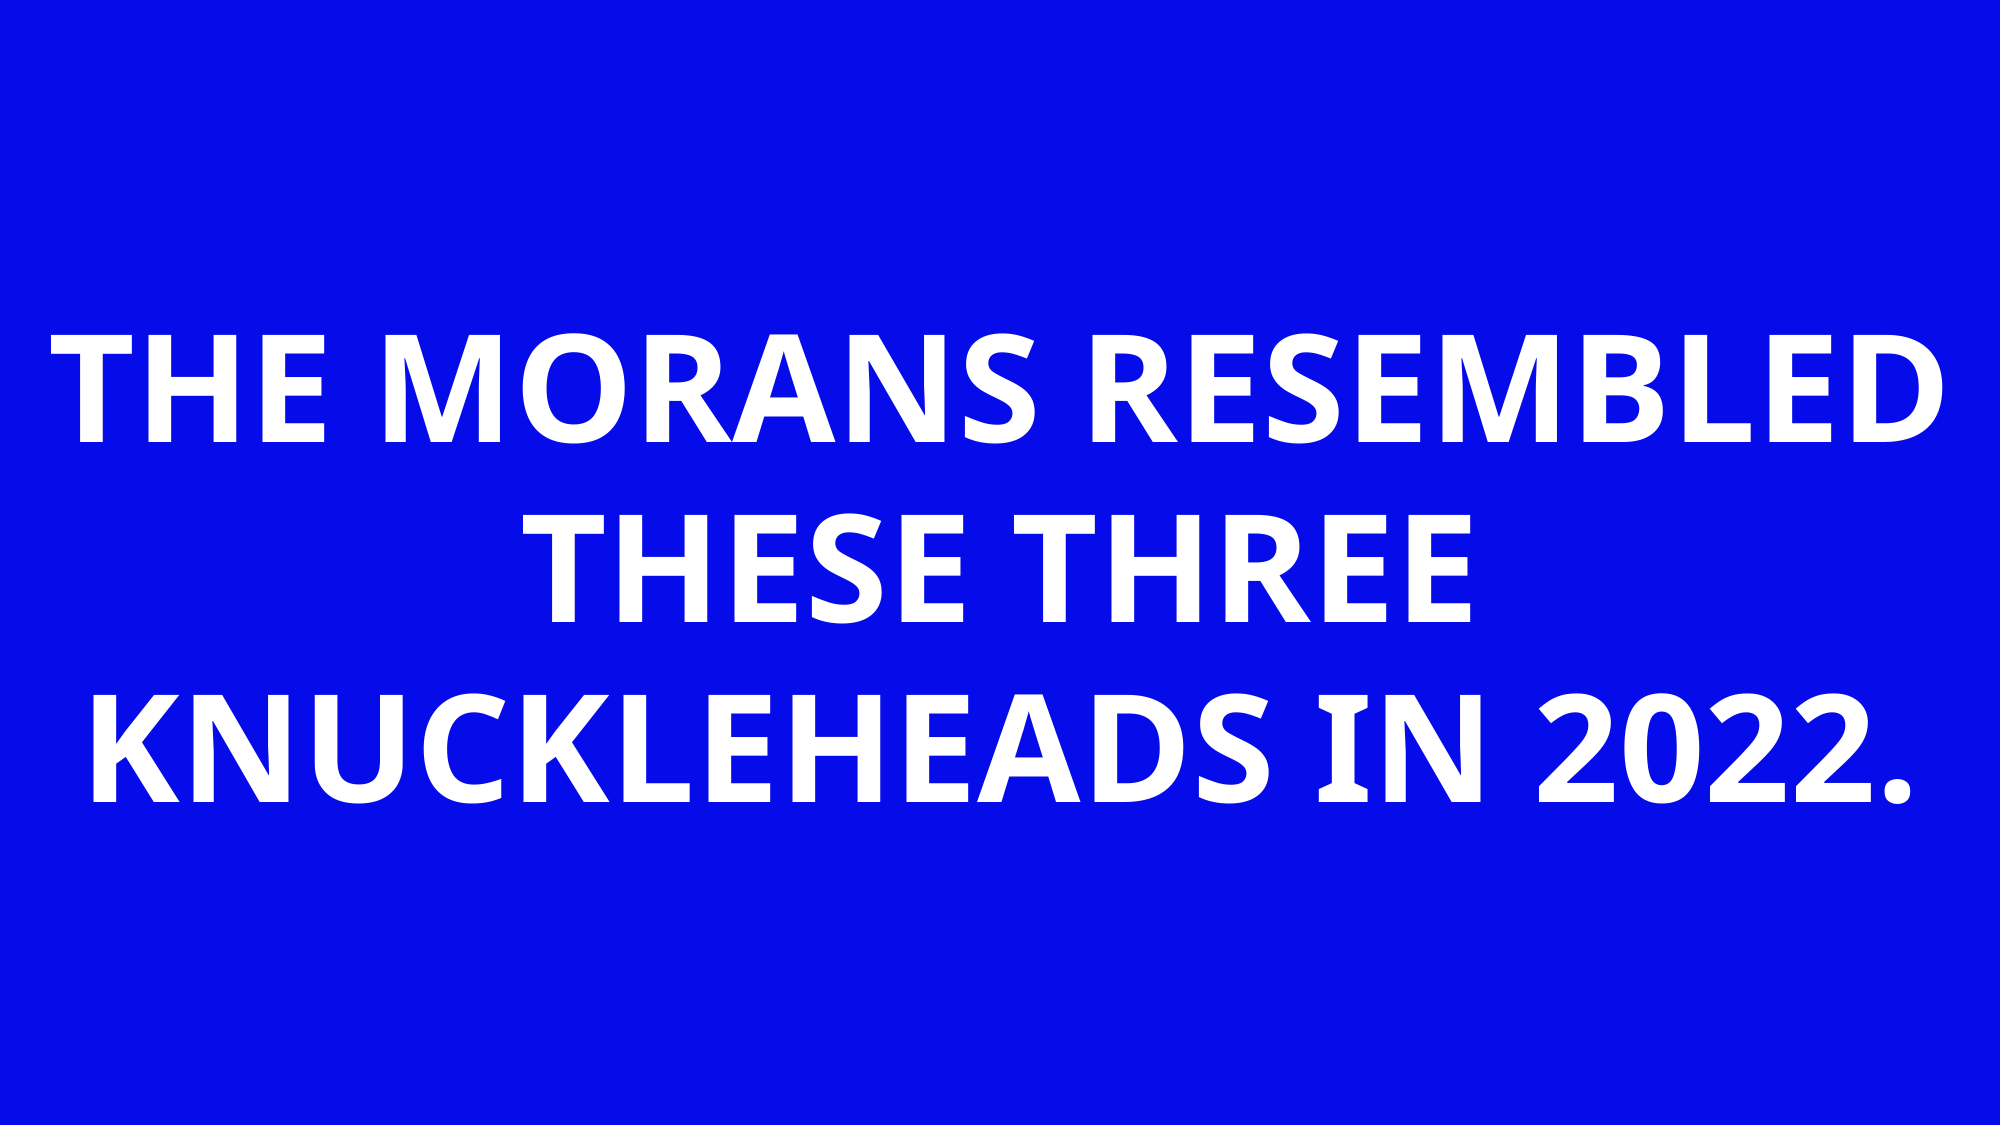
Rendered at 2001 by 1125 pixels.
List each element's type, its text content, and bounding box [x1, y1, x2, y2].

text_box THE MORANS RESEMBLED THESE THREE KNUCKLEHEADS IN 2022. [0, 0, 2000, 1125]
